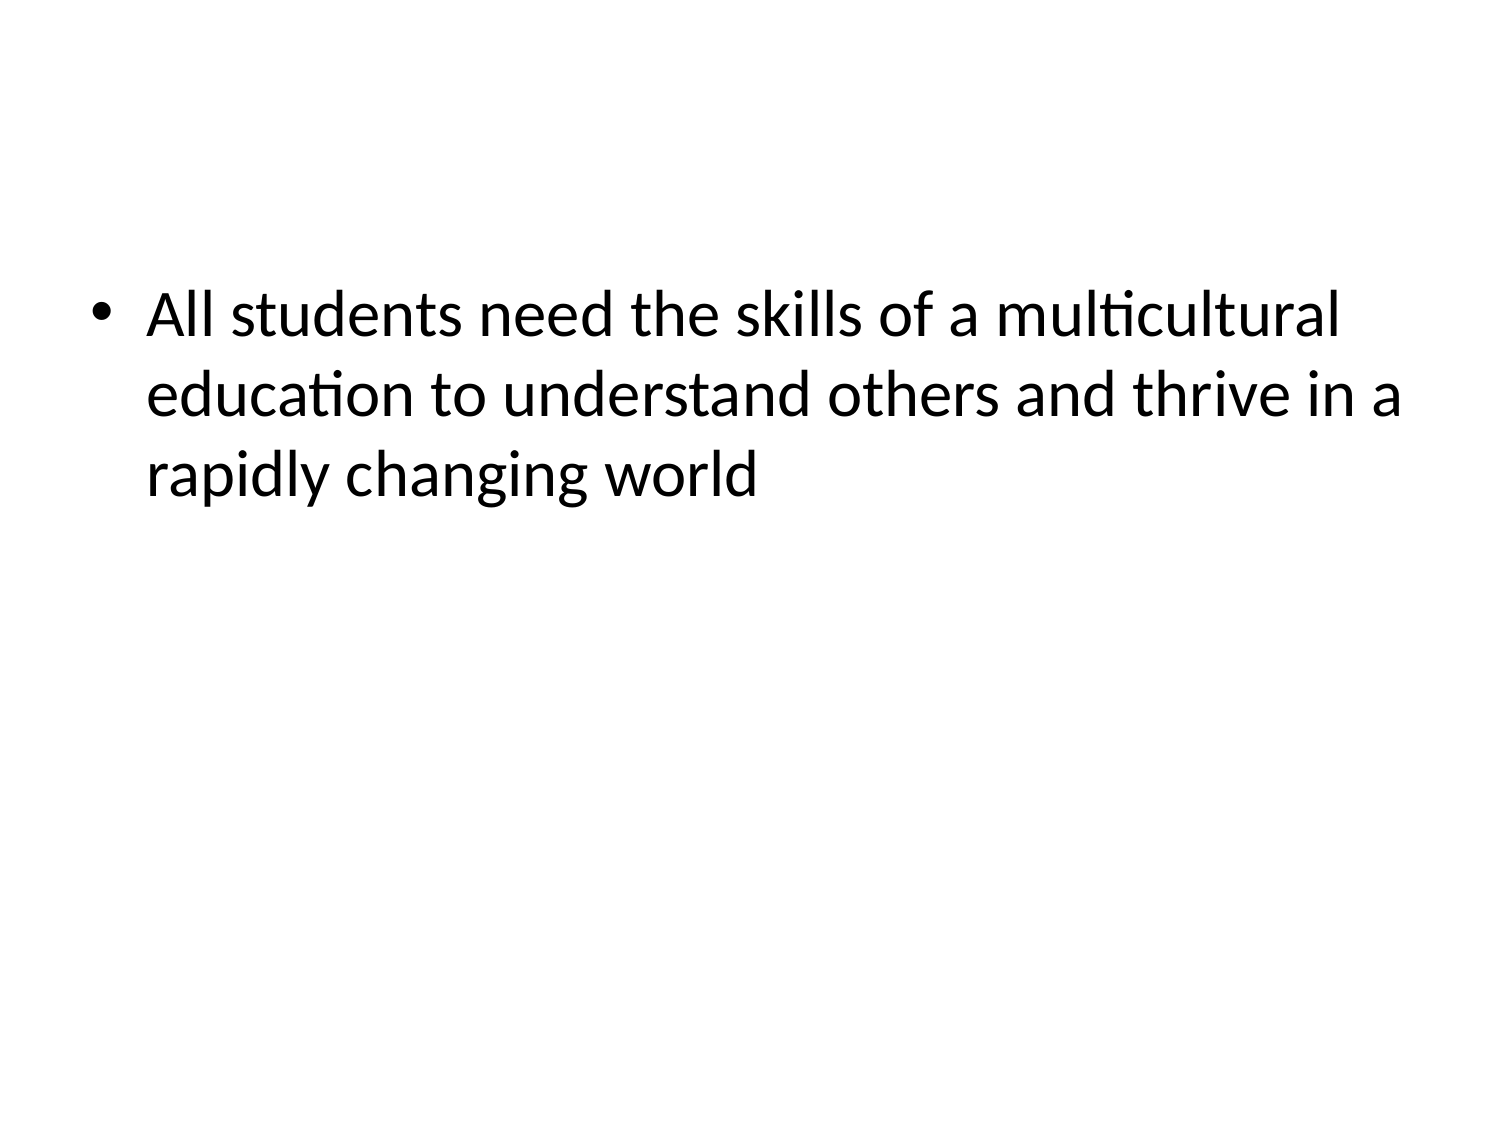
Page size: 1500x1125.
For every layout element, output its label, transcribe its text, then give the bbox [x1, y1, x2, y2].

list All students need the skills of a multicultural education to understand others and thrive in a rapidly changing world [75, 262, 1425, 1005]
